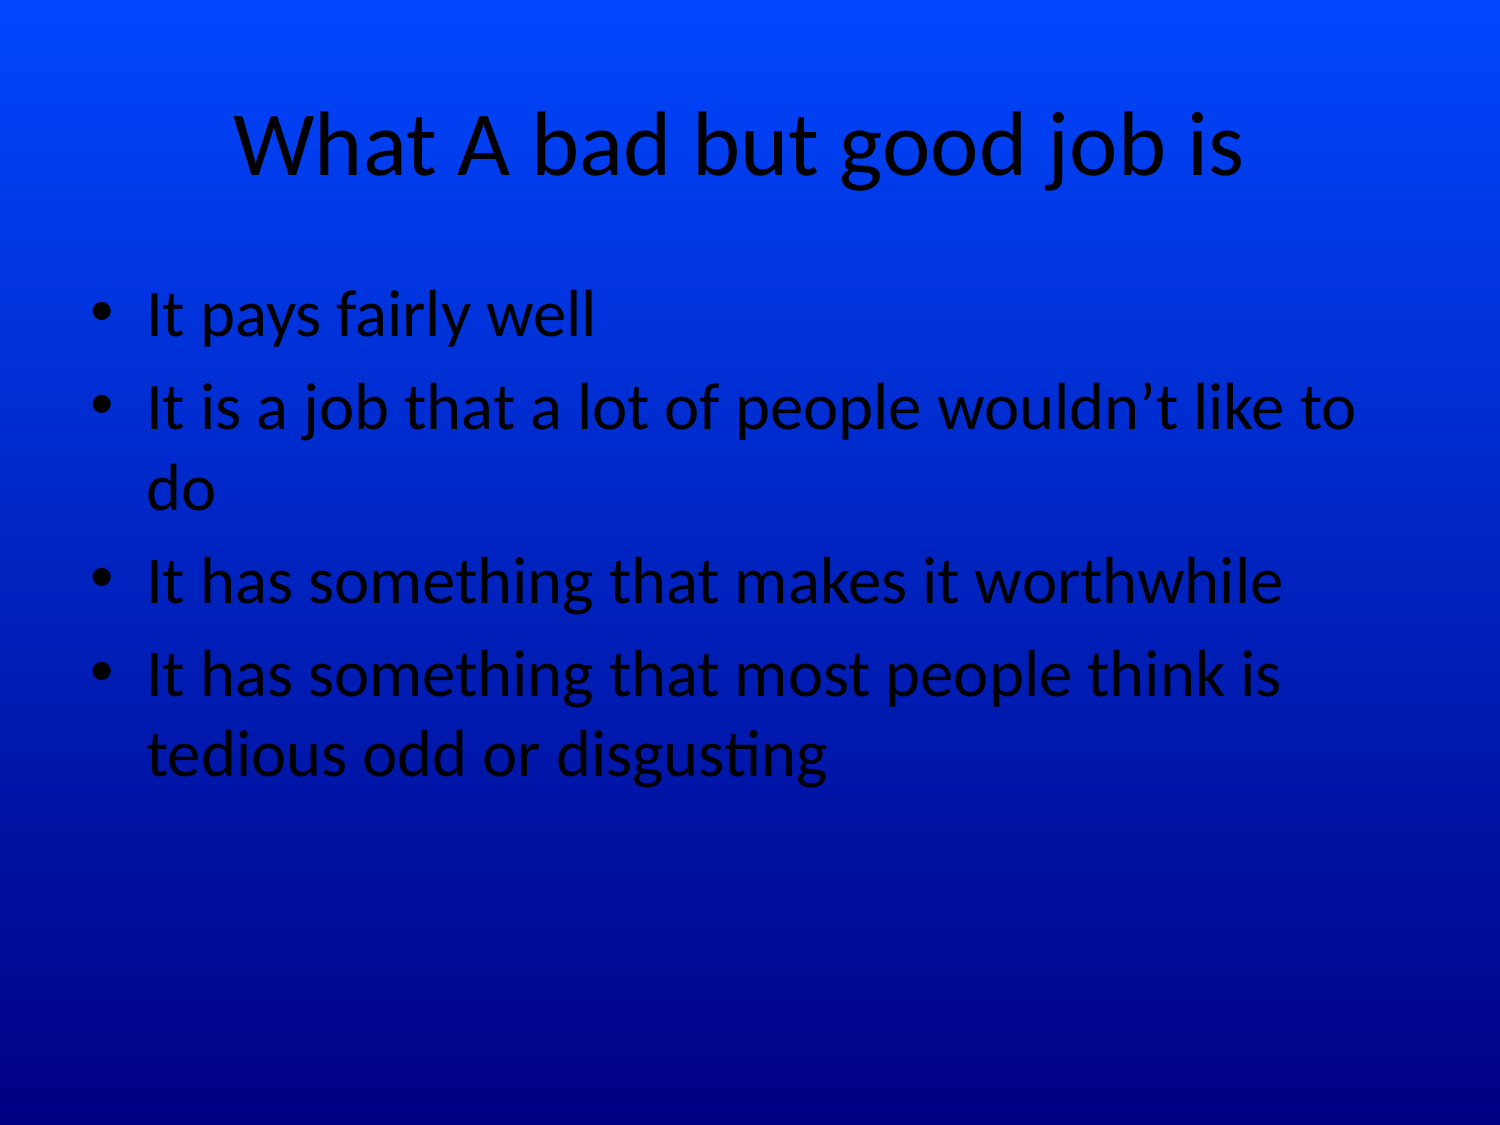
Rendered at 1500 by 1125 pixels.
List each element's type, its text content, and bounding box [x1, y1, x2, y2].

title What A bad but good job is [75, 45, 1425, 233]
list It pays fairly well It is a job that a lot of people wouldn’t like to do It has something that makes it worthwhile It has something that most people think is tedious odd or disgusting [75, 262, 1425, 1005]
